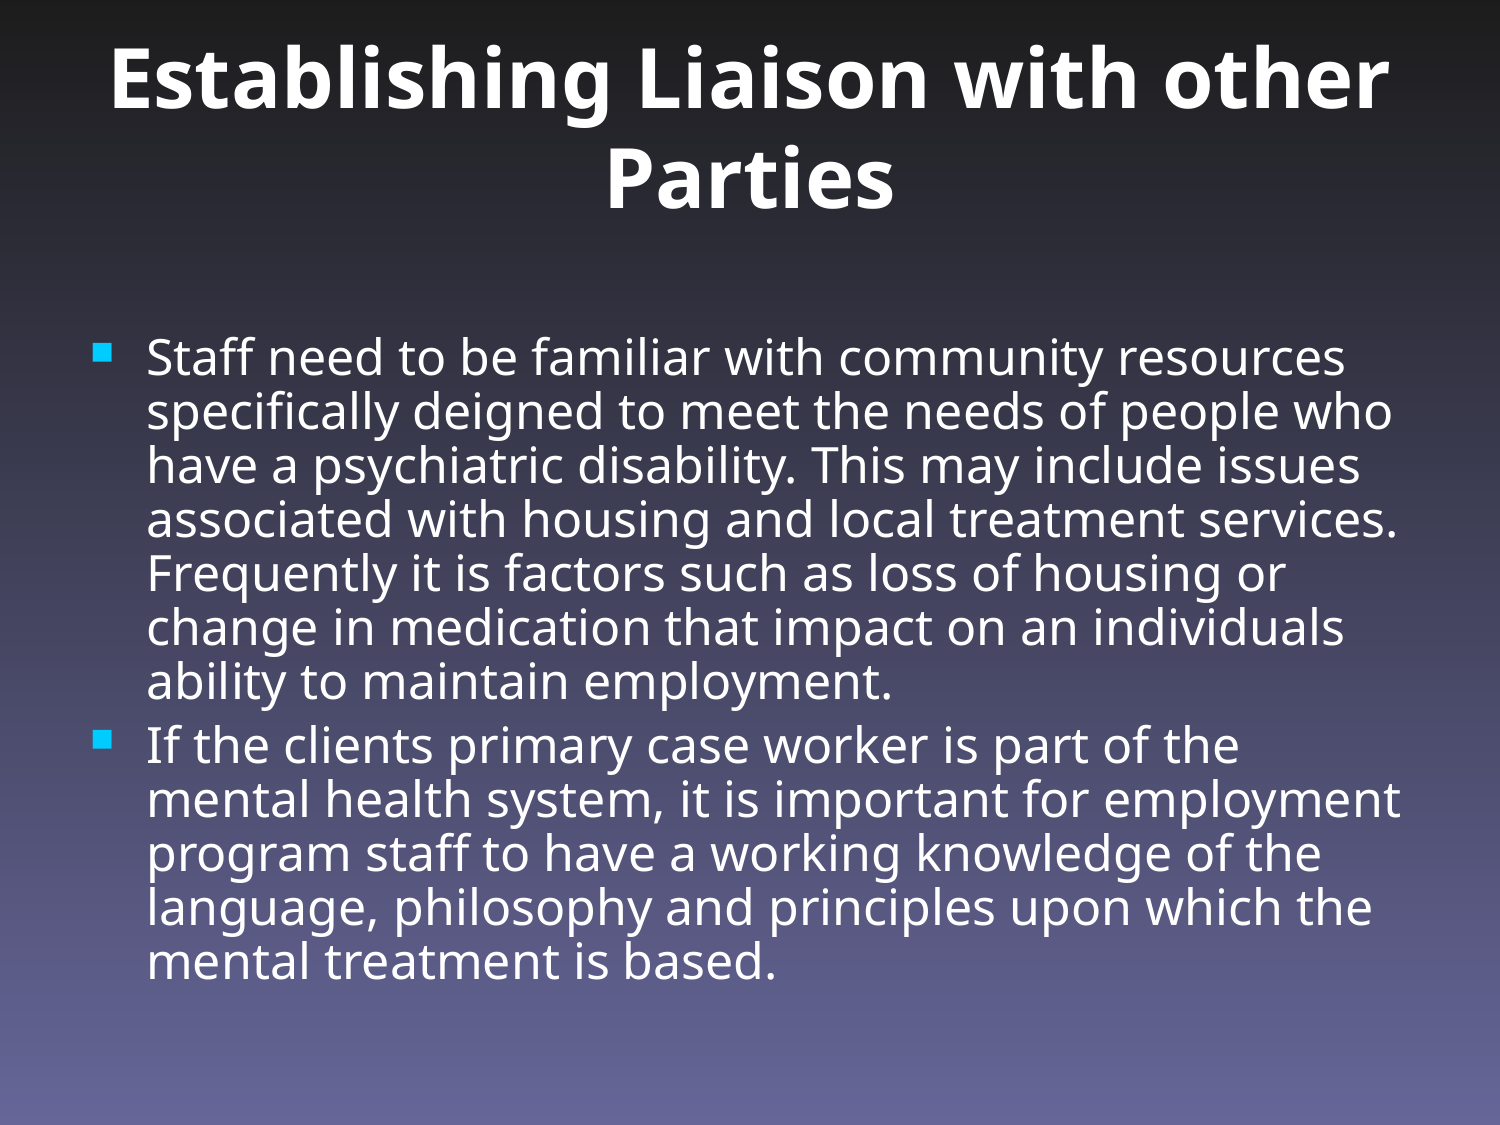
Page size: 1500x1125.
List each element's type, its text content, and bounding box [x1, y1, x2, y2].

list Staff need to be familiar with community resources specifically deigned to meet the needs of people who have a psychiatric disability. This may include issues associated with housing and local treatment services. Frequently it is factors such as loss of housing or change in medication that impact on an individuals ability to maintain employment. If the clients primary case worker is part of the mental health system, it is important for employment program staff to have a working knowledge of the language, philosophy and principles upon which the mental treatment is based. [74, 324, 1426, 1001]
title Establishing Liaison with other Parties [74, 62, 1426, 288]
